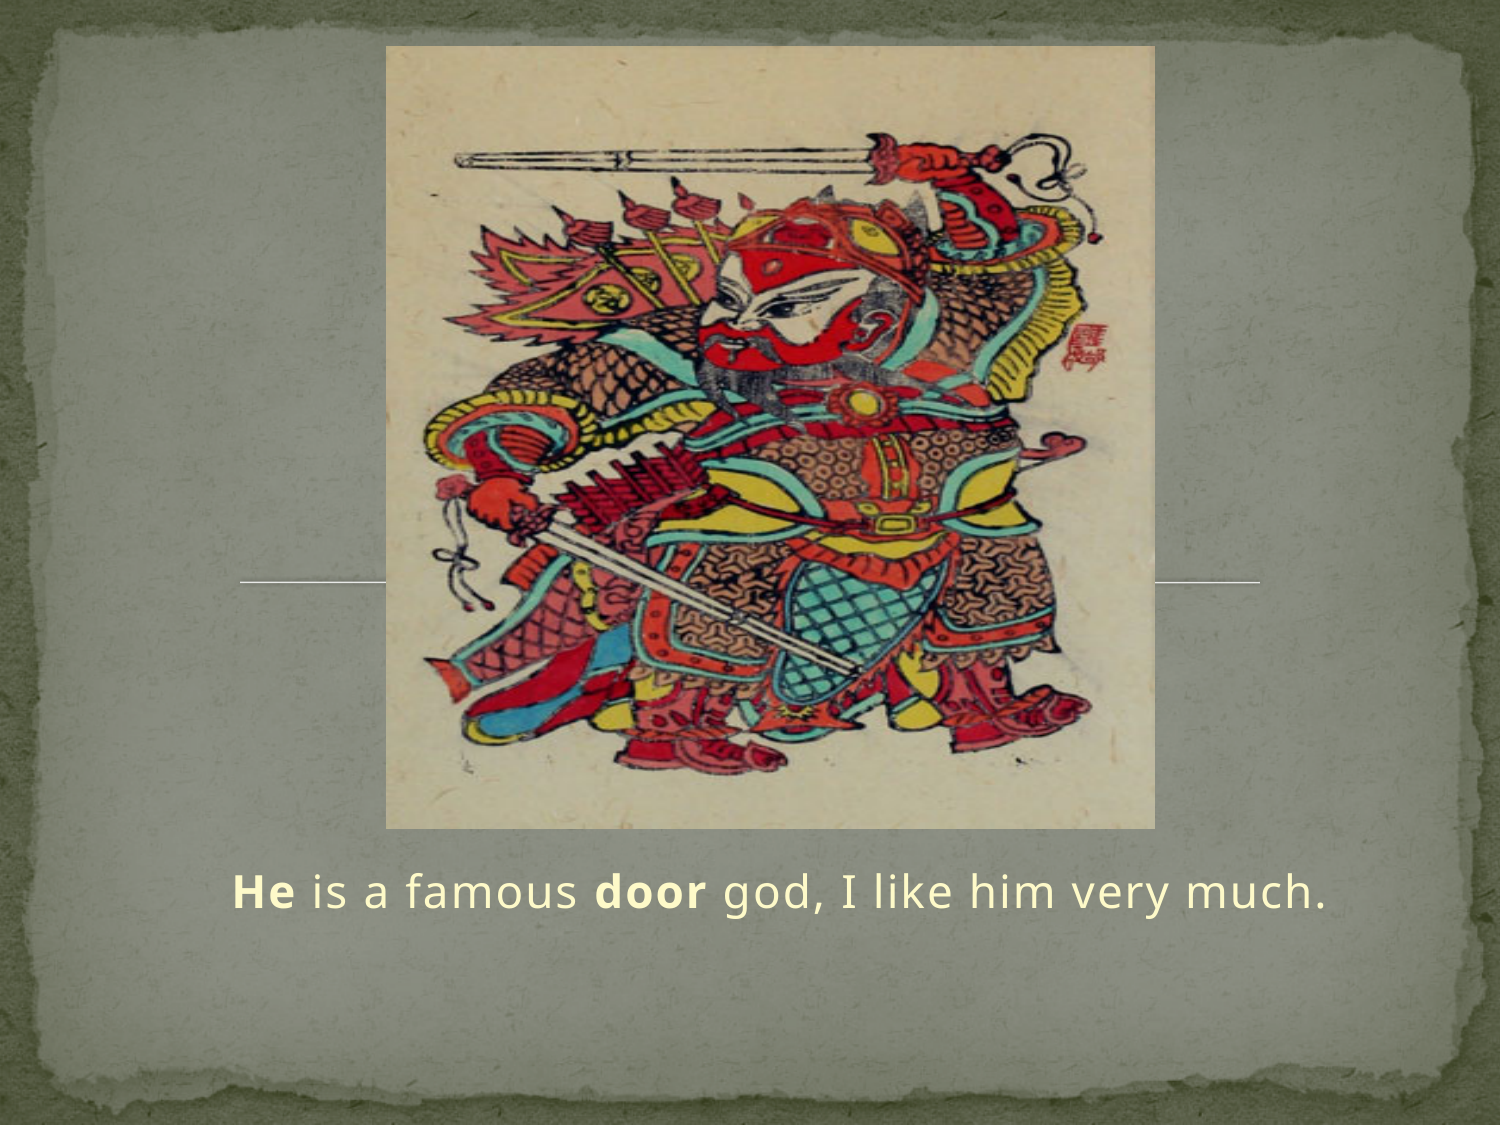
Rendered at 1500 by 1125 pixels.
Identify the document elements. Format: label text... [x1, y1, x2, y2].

picture [386, 46, 1155, 829]
subtitle He is a famous door god, I like him very much. [105, 855, 1468, 1043]
